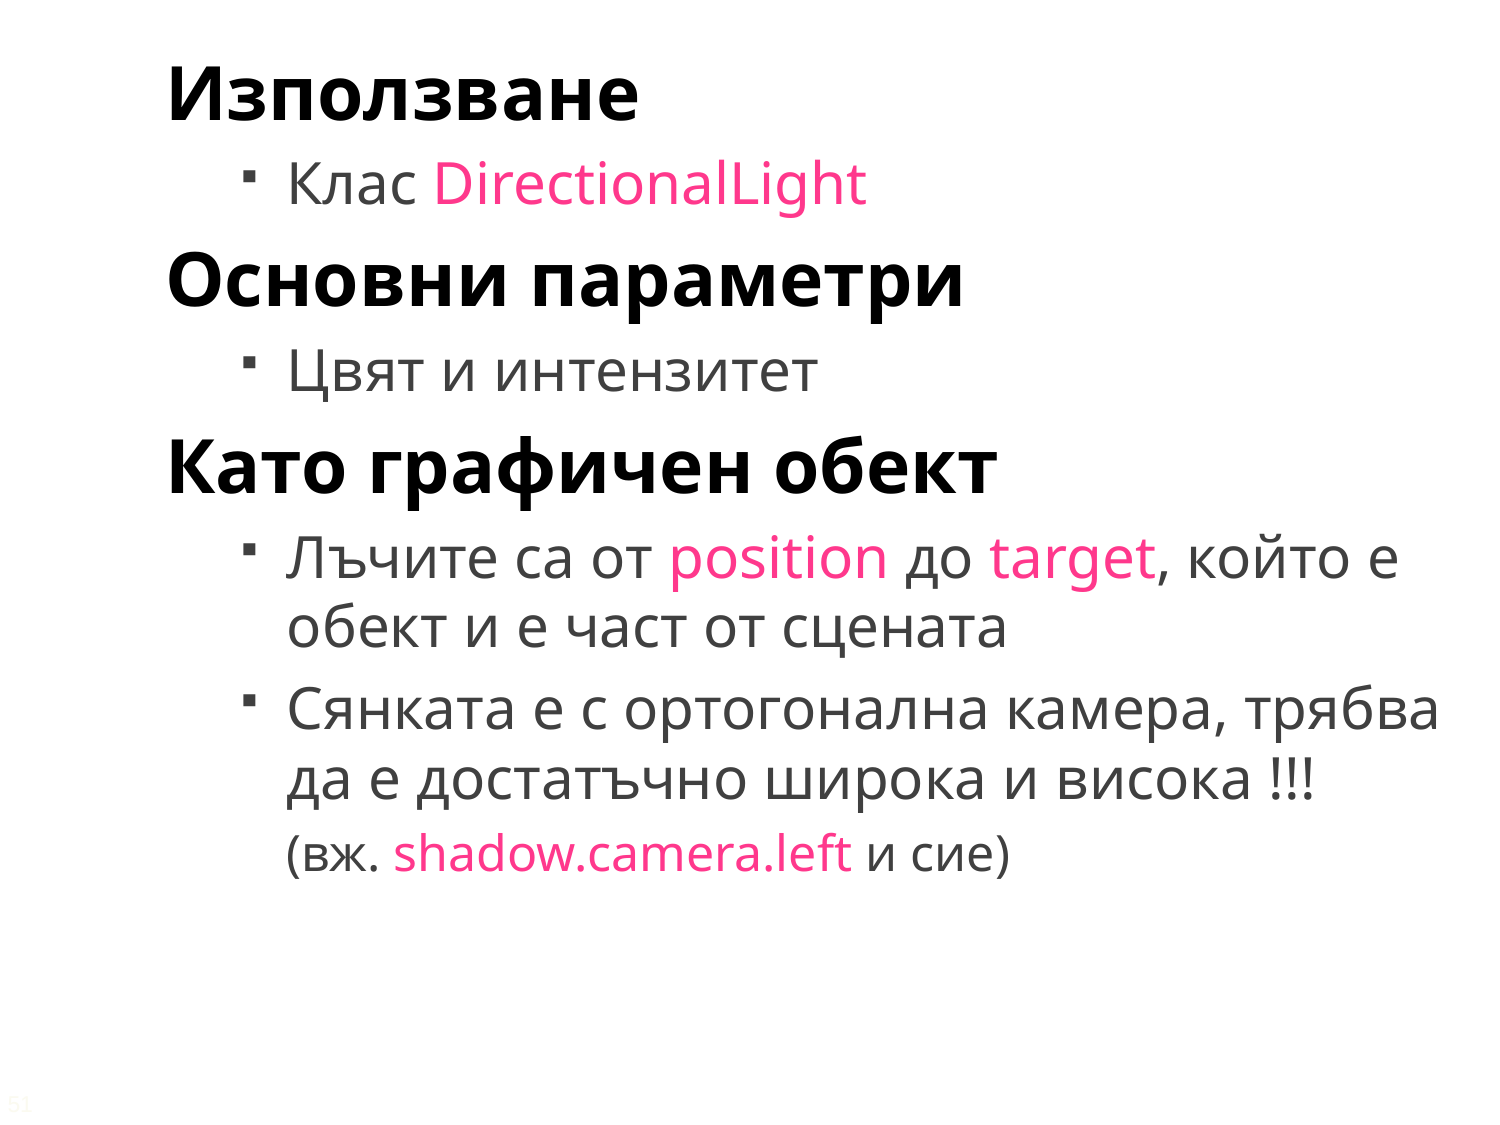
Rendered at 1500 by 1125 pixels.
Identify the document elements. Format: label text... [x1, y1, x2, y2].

list Използване Клас DirectionalLight Основни параметри Цвят и интензитет Като графичен обект Лъчите са от position до target, който е обект и е част от сцената Сянката е с ортогонална камера, трябва да е достатъчно широка и висока !!! (вж. shadow.camera.left и сие) [150, 37, 1488, 1113]
